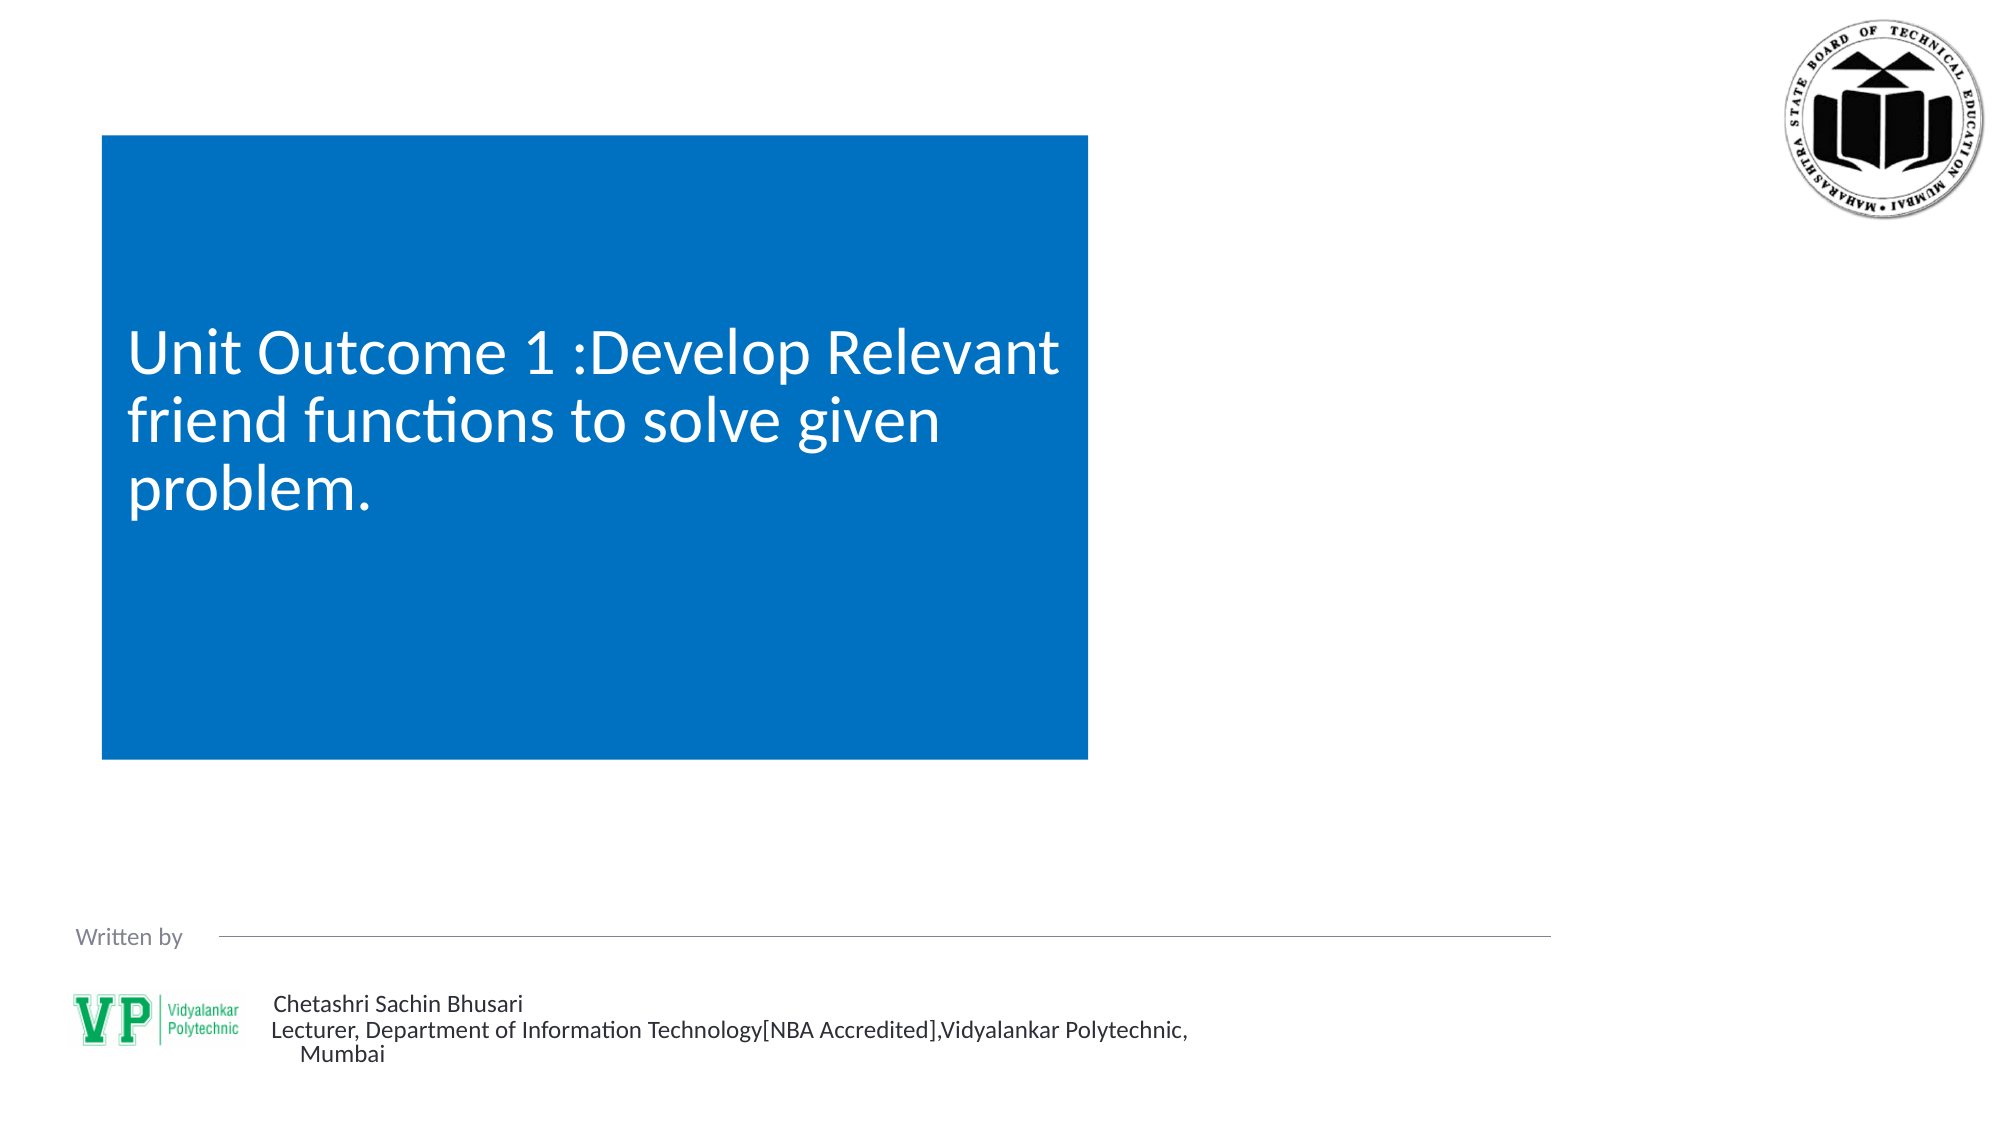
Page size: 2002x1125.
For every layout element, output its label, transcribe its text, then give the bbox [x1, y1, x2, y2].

picture [1764, 0, 2001, 237]
list Chetashri Sachin Bhusari [218, 987, 726, 1017]
title Unit Outcome 1 :Develop Relevant friend functions to solve given problem. [127, 320, 1087, 482]
picture [68, 990, 246, 1050]
list Lecturer, Department of Information Technology[NBA Accredited],Vidyalankar Polytechnic, Mumbai [265, 1019, 1226, 1078]
